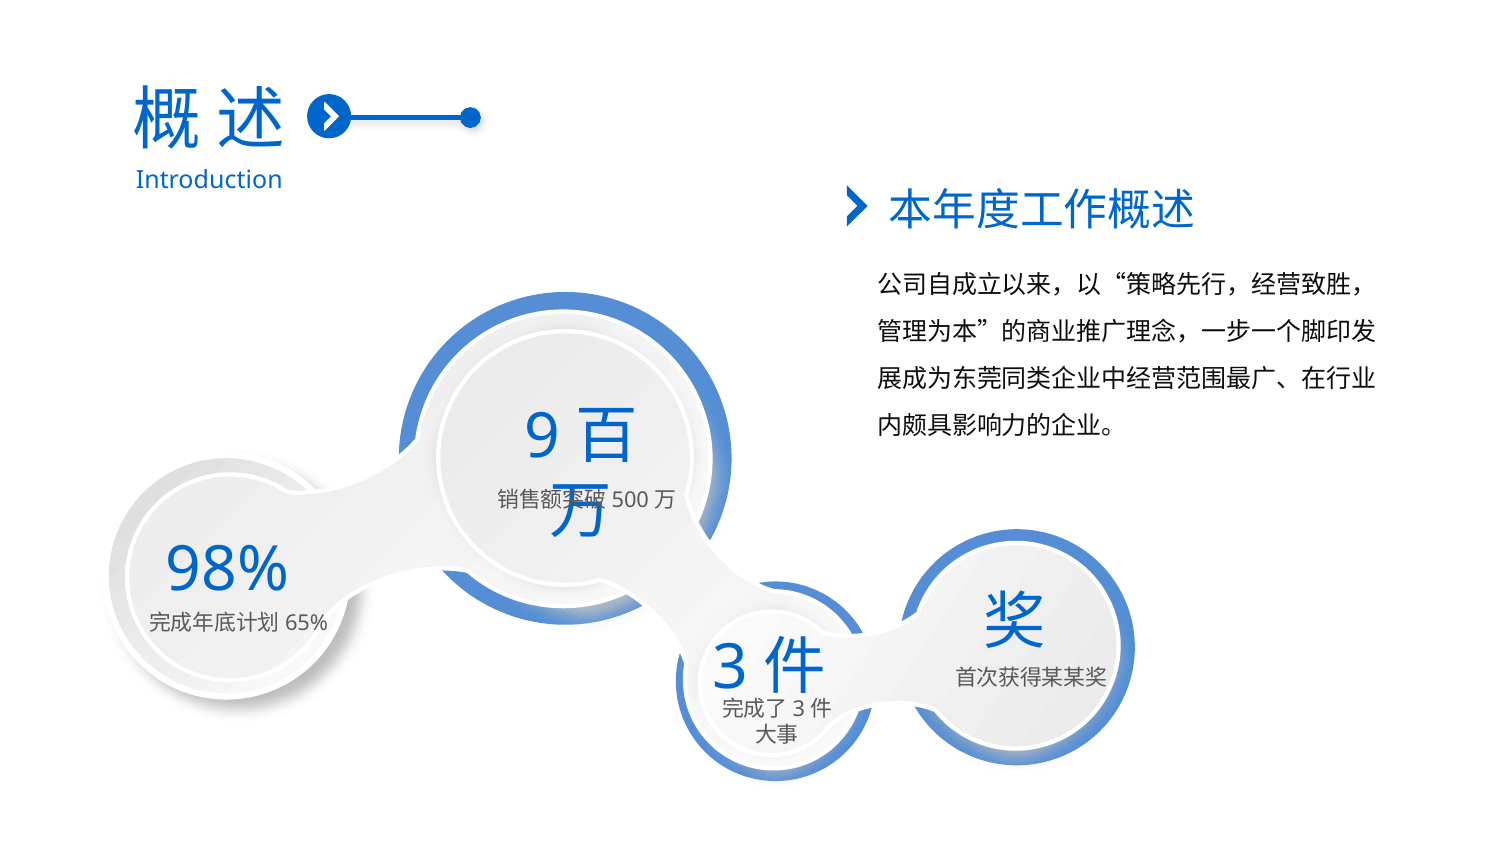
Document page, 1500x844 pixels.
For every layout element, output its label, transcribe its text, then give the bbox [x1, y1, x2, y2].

text_box 公司自成立以来，以“策略先行，经营致胜，管理为本”的商业推广理念，一步一个脚印发展成为东莞同类企业中经营范围最广、在行业内颇具影响力的企业。 [862, 244, 1397, 447]
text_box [105, 291, 1138, 796]
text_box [103, 67, 418, 202]
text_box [913, 573, 1185, 699]
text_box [306, 93, 471, 139]
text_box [479, 387, 727, 521]
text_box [846, 173, 1339, 243]
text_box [674, 617, 862, 756]
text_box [134, 520, 379, 644]
